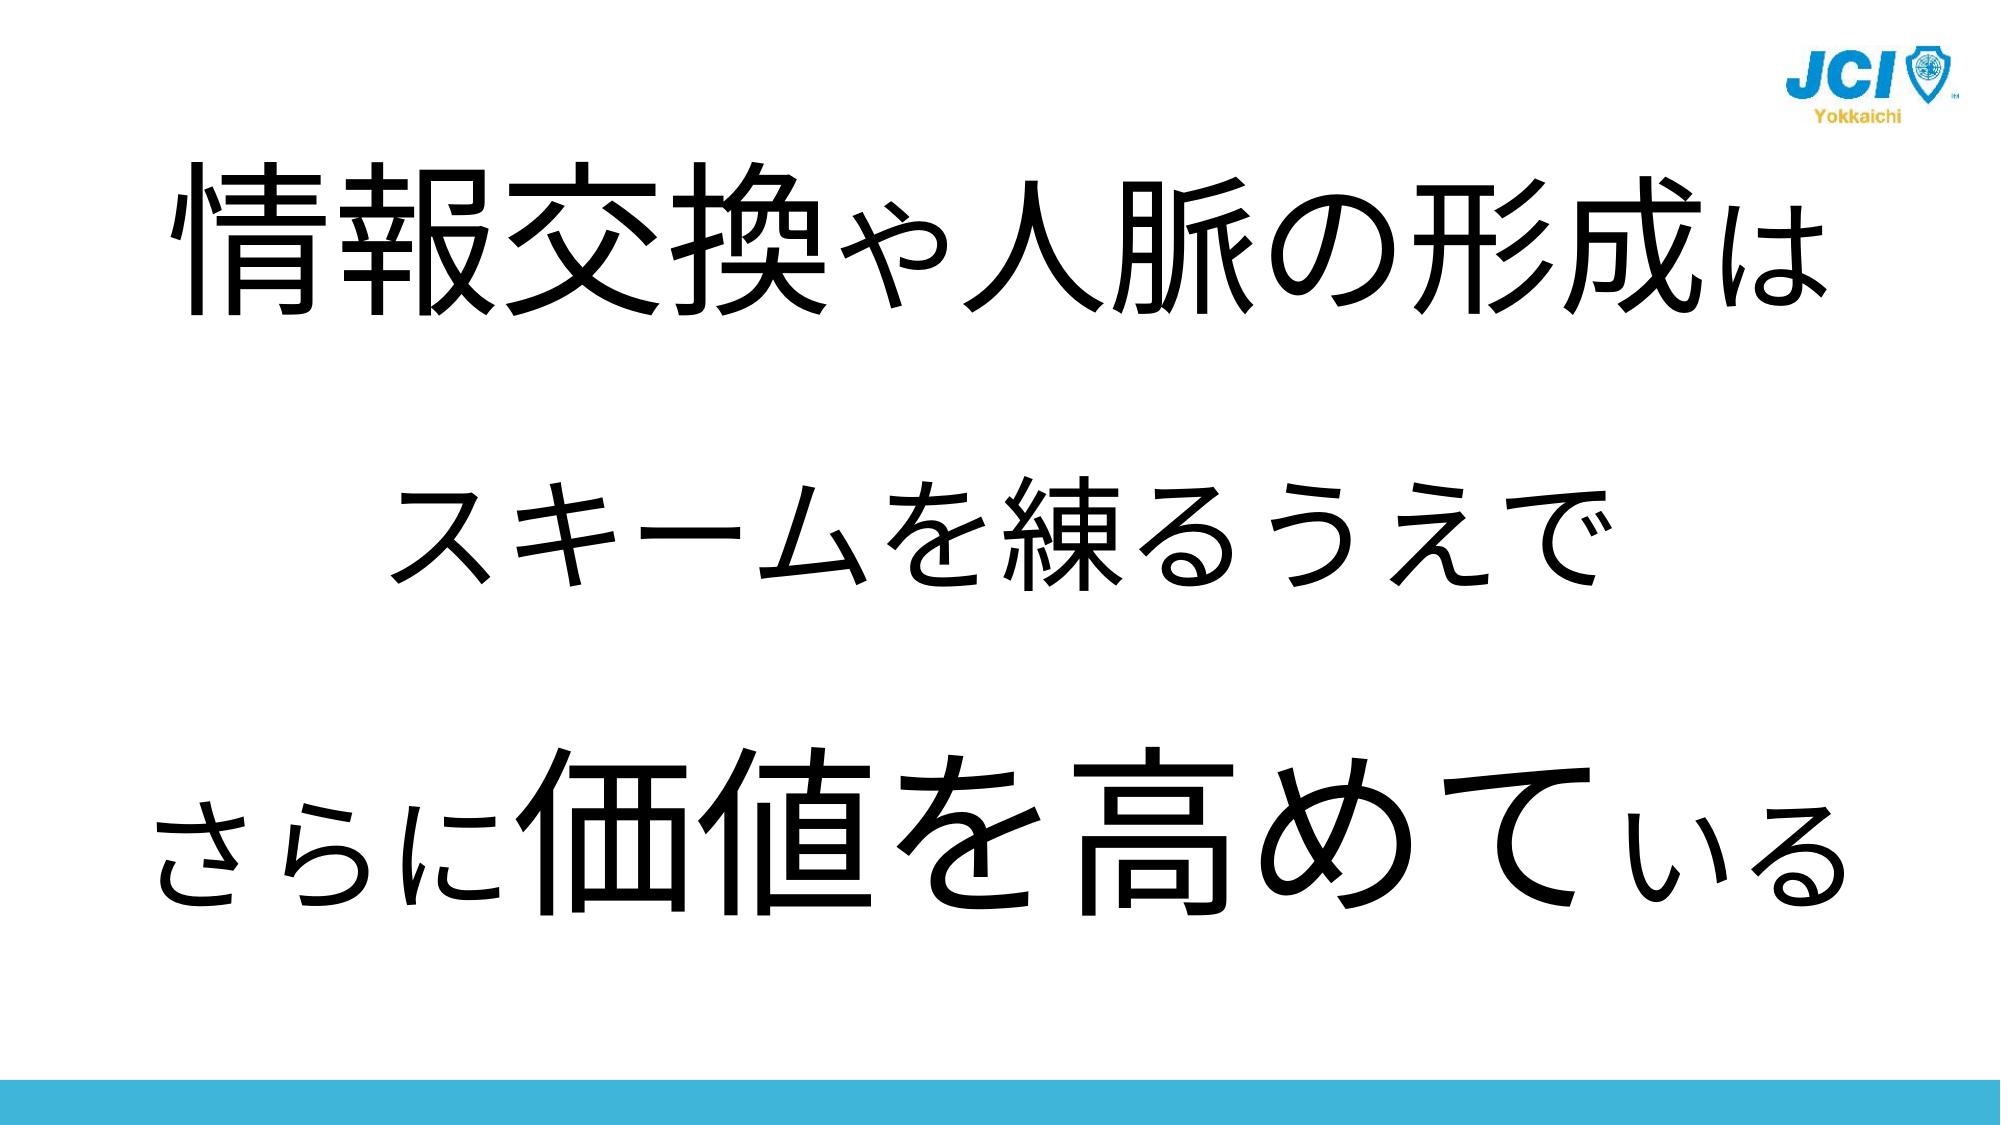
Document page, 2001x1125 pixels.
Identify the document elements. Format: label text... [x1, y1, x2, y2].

picture [1906, 45, 1961, 124]
text_box 情報交換や人脈の形成は スキームを練るうえで さらに価値を高めている [93, 32, 1906, 1067]
